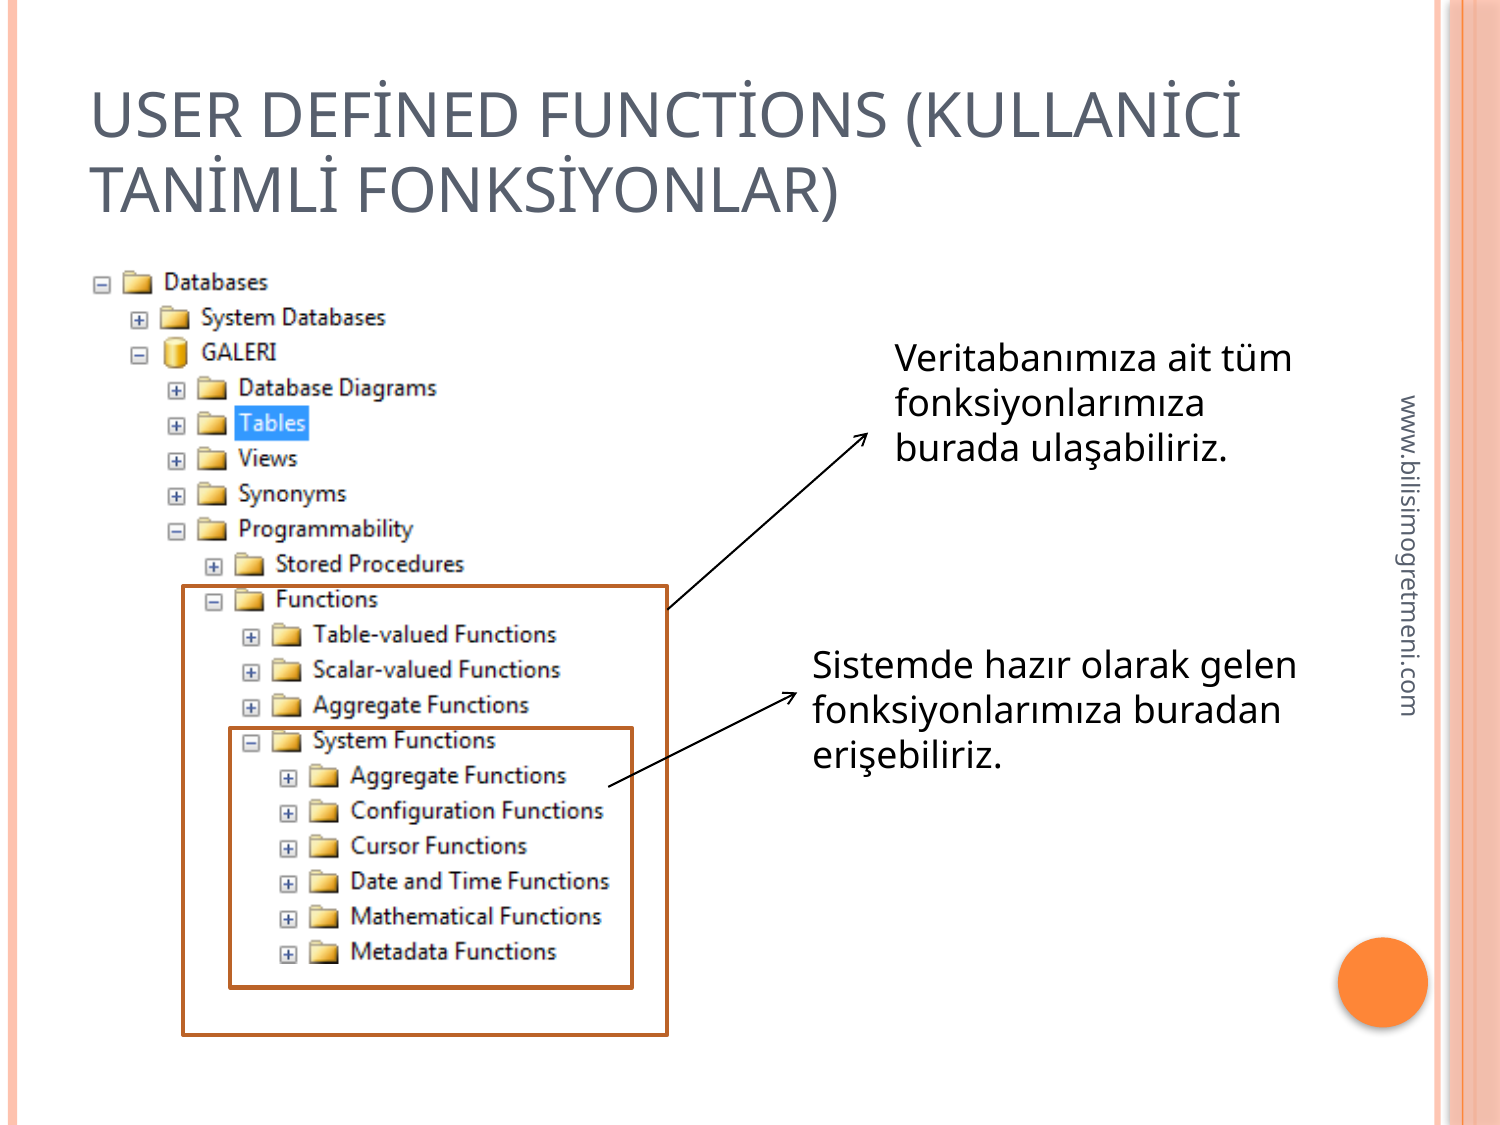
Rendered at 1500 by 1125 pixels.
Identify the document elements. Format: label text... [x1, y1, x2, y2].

title User defined functions (kullanici tanimli fonksiyonlar) [75, 45, 1300, 233]
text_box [666, 431, 869, 611]
footer www.bilisimogretmeni.com [1379, 380, 1440, 906]
text_box [228, 974, 634, 990]
text_box [181, 974, 669, 1037]
text_box Sistemde hazır olarak gelen fonksiyonlarımıza buradan erişebiliriz. [797, 633, 1329, 784]
text_box Veritabanımıza ait tüm fonksiyonlarımıza burada ulaşabiliriz. [879, 326, 1341, 476]
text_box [607, 691, 798, 788]
picture [76, 266, 704, 965]
